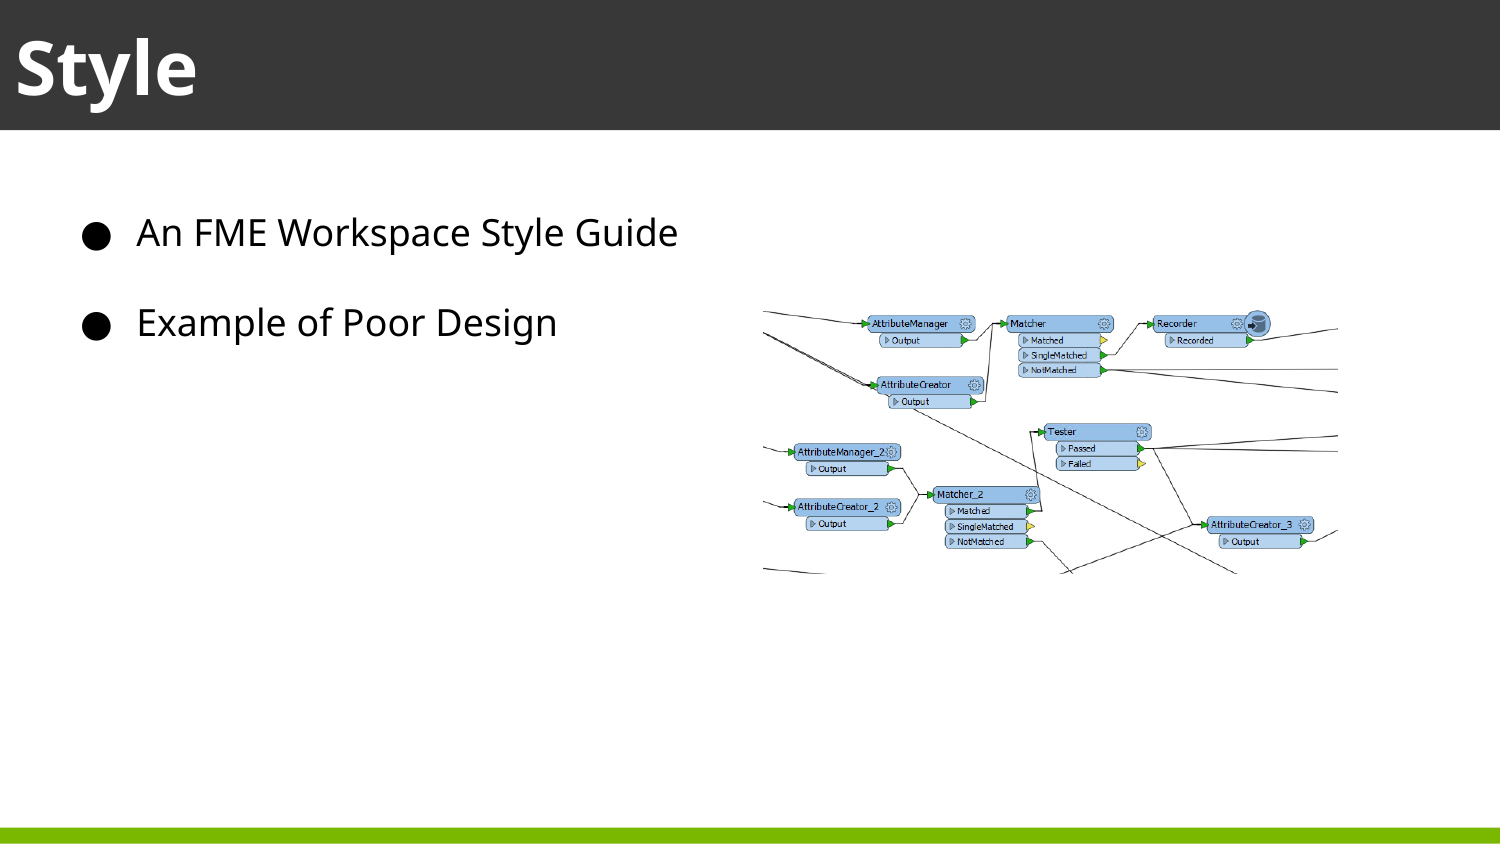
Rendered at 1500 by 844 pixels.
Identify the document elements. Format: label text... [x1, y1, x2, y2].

text_box Style [0, 0, 1500, 131]
picture [763, 307, 1338, 574]
text_box An FME Workspace Style Guide Example of Poor Design [46, 194, 980, 309]
